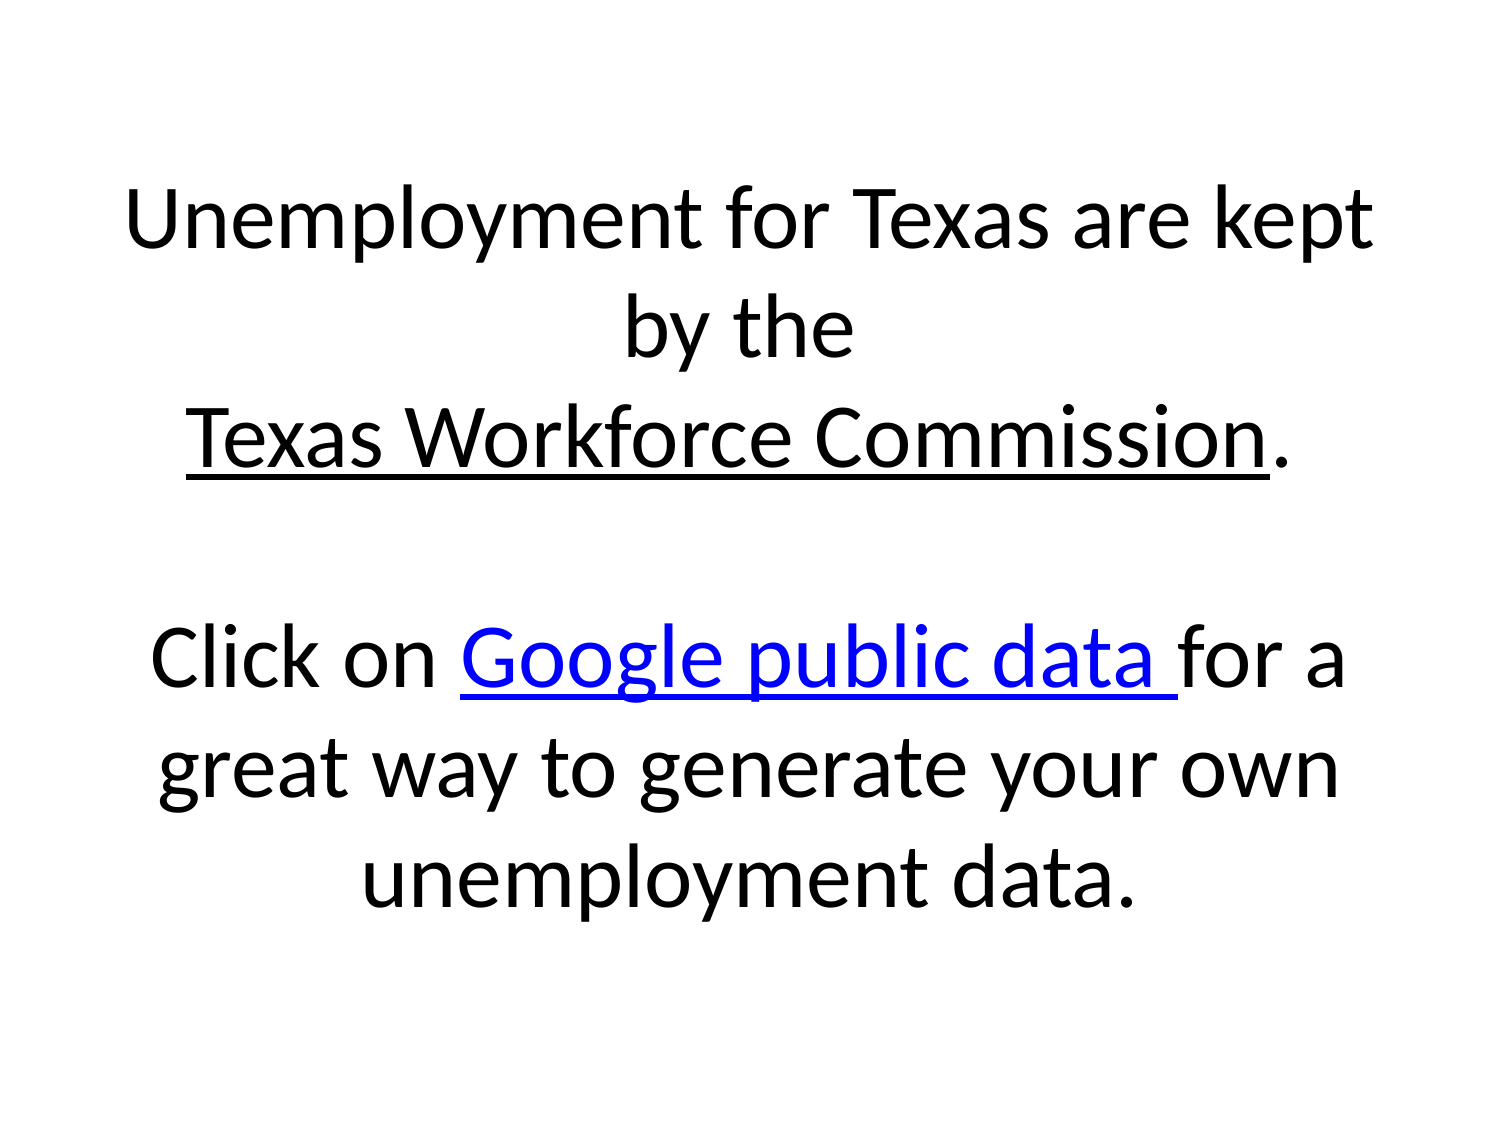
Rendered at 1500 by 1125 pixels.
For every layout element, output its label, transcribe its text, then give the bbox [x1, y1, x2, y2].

title Unemployment for Texas are kept by the Texas Workforce Commission. Click on Google public data for a great way to generate your own unemployment data. [74, 44, 1426, 1038]
